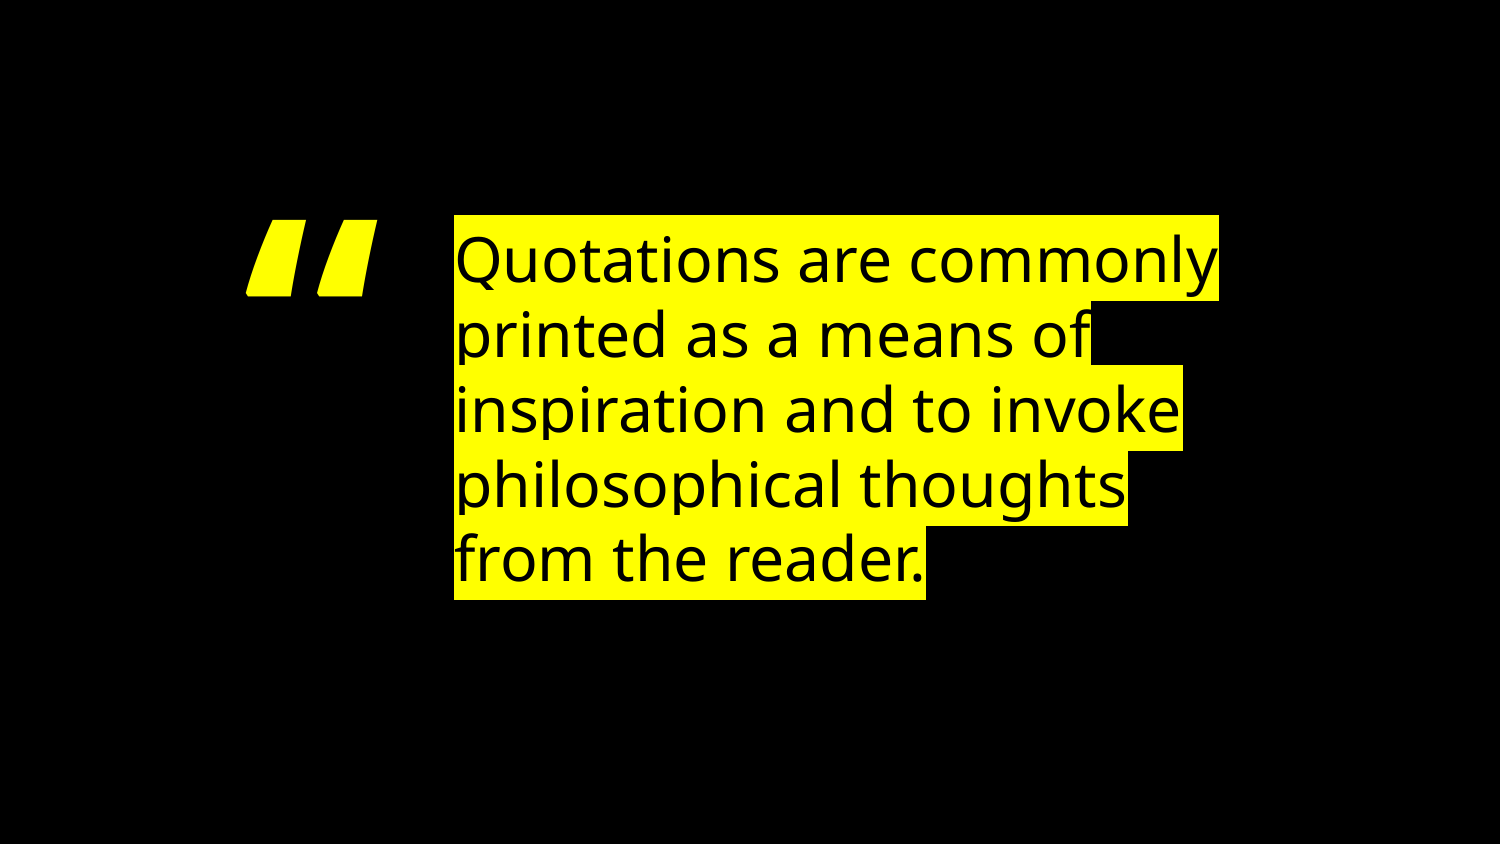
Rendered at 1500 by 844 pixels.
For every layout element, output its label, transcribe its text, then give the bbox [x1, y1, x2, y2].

list Quotations are commonly printed as a means of inspiration and to invoke philosophical thoughts from the reader. [439, 204, 1244, 340]
